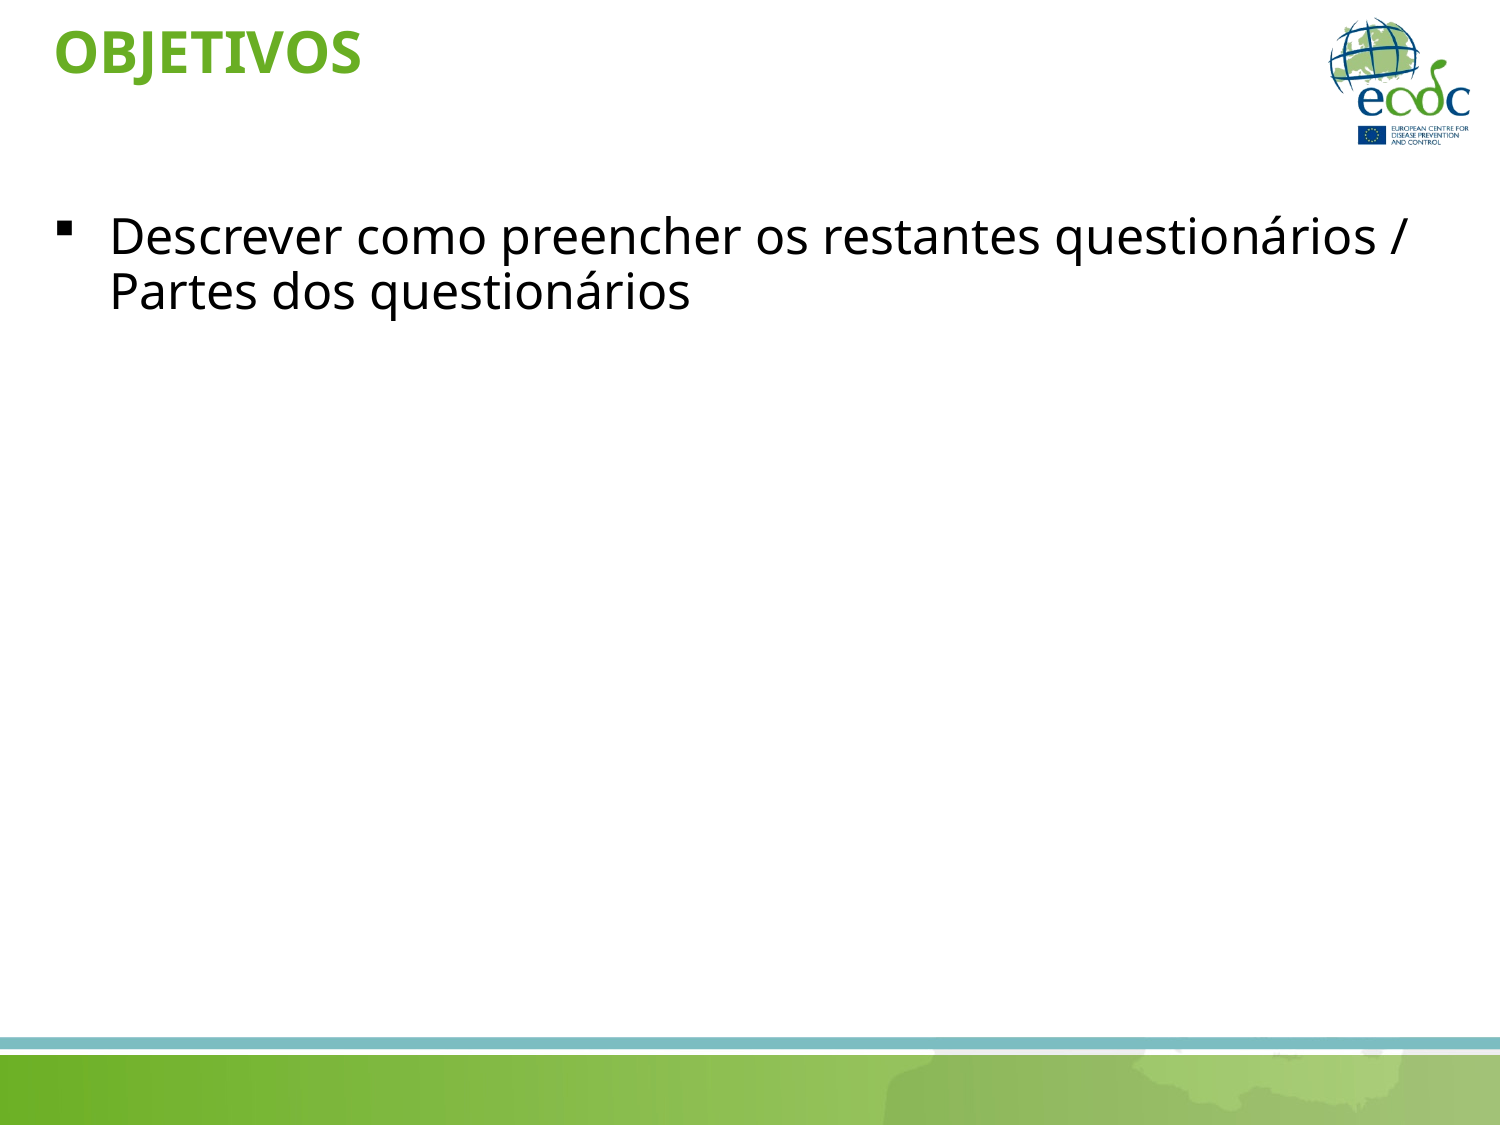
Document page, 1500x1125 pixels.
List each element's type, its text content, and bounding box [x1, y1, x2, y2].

picture [0, 1037, 1500, 1125]
picture [1328, 17, 1473, 148]
text_box Descrever como preencher os restantes questionários / Partes dos questionários [53, 210, 1452, 1012]
title OBJETIVOS [53, 23, 1404, 159]
